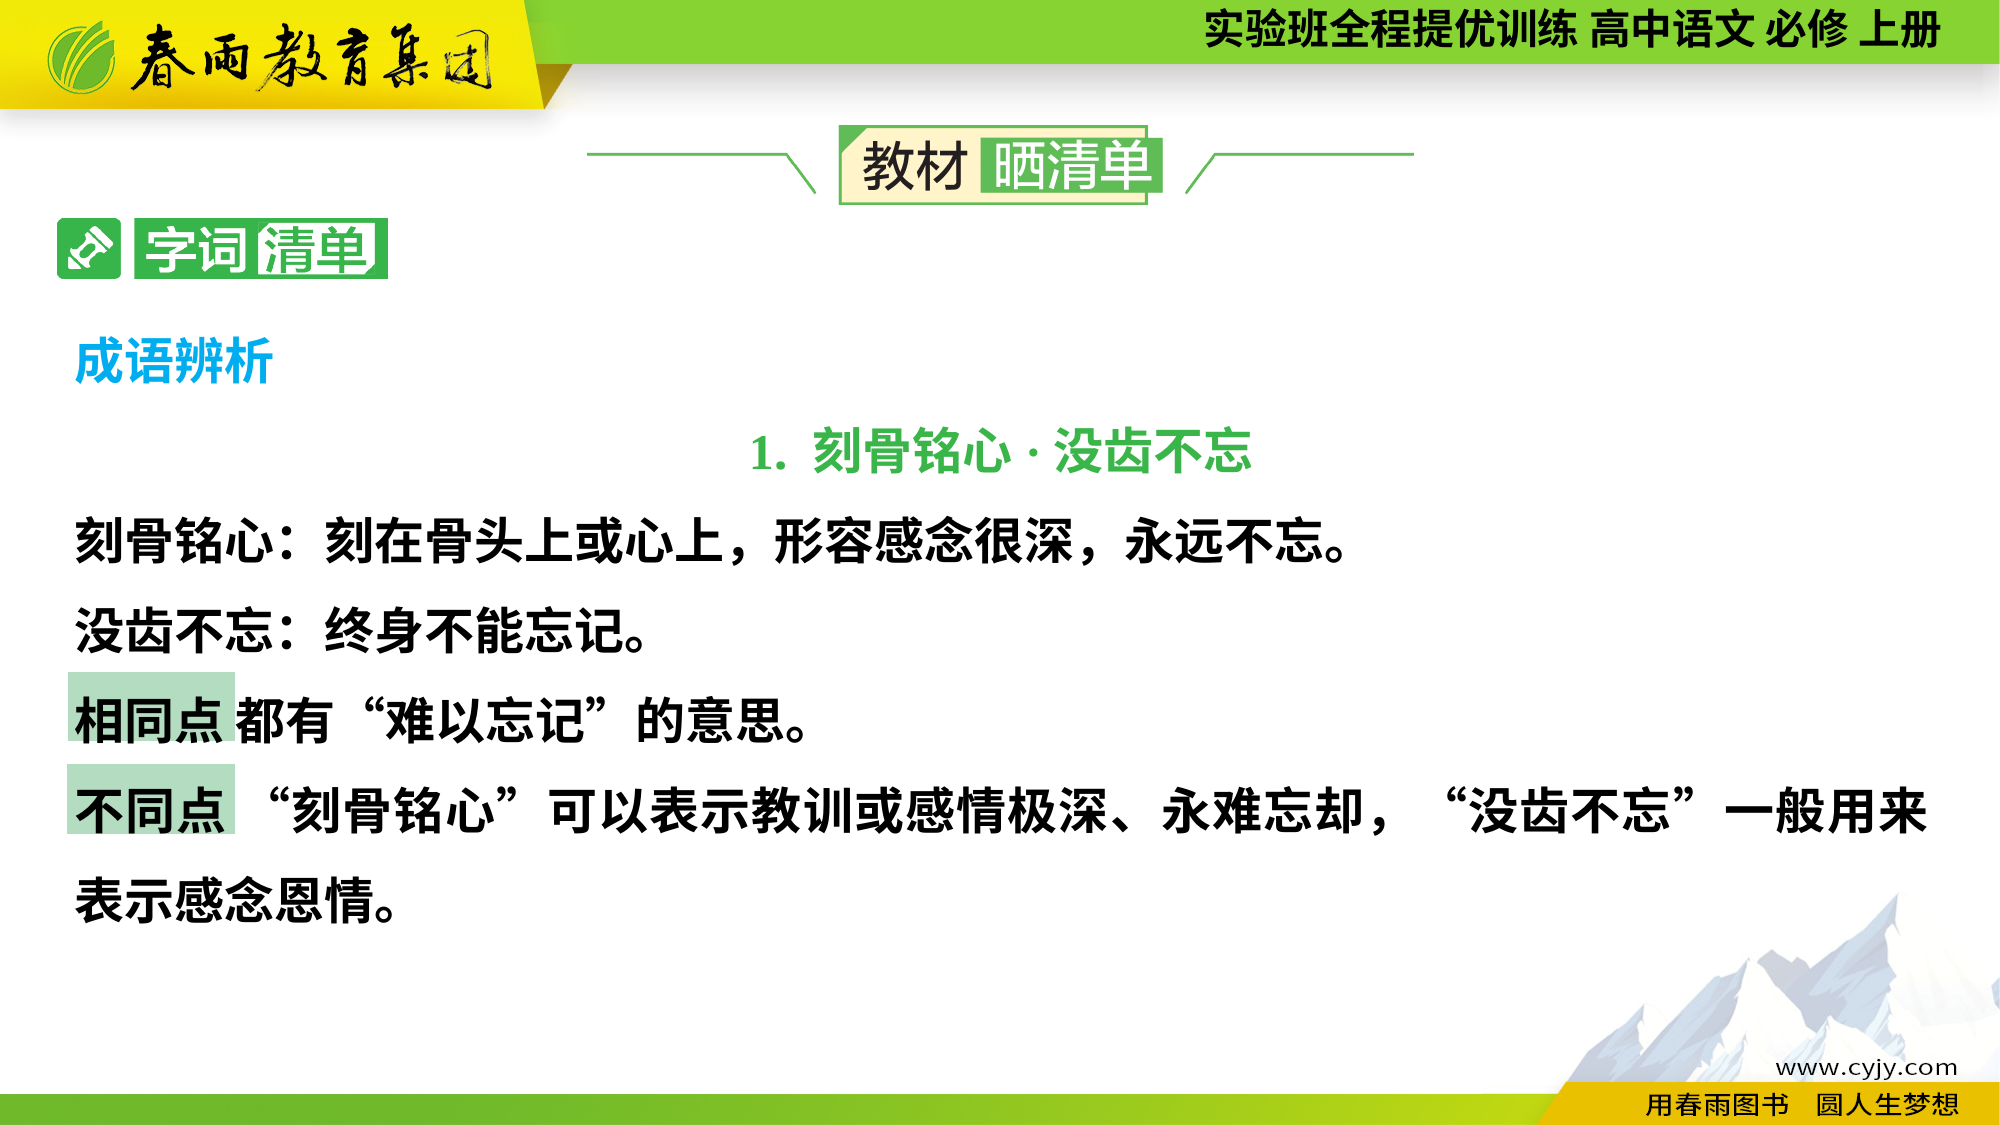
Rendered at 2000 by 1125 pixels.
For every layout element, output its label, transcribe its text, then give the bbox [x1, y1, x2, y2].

picture [0, 0, 2000, 1125]
list 成语辨析 1. 刻骨铭心·没齿不忘 刻骨铭心：刻在骨头上或心上，形容感念很深，永远不忘。 没齿不忘：终身不能忘记。 相同点 都有“难以忘记”的意思。 不同点 “刻骨铭心”可以表示教训或感情极深、永难忘却，“没齿不忘”一般用来表示感念恩情。 [59, 292, 1944, 944]
